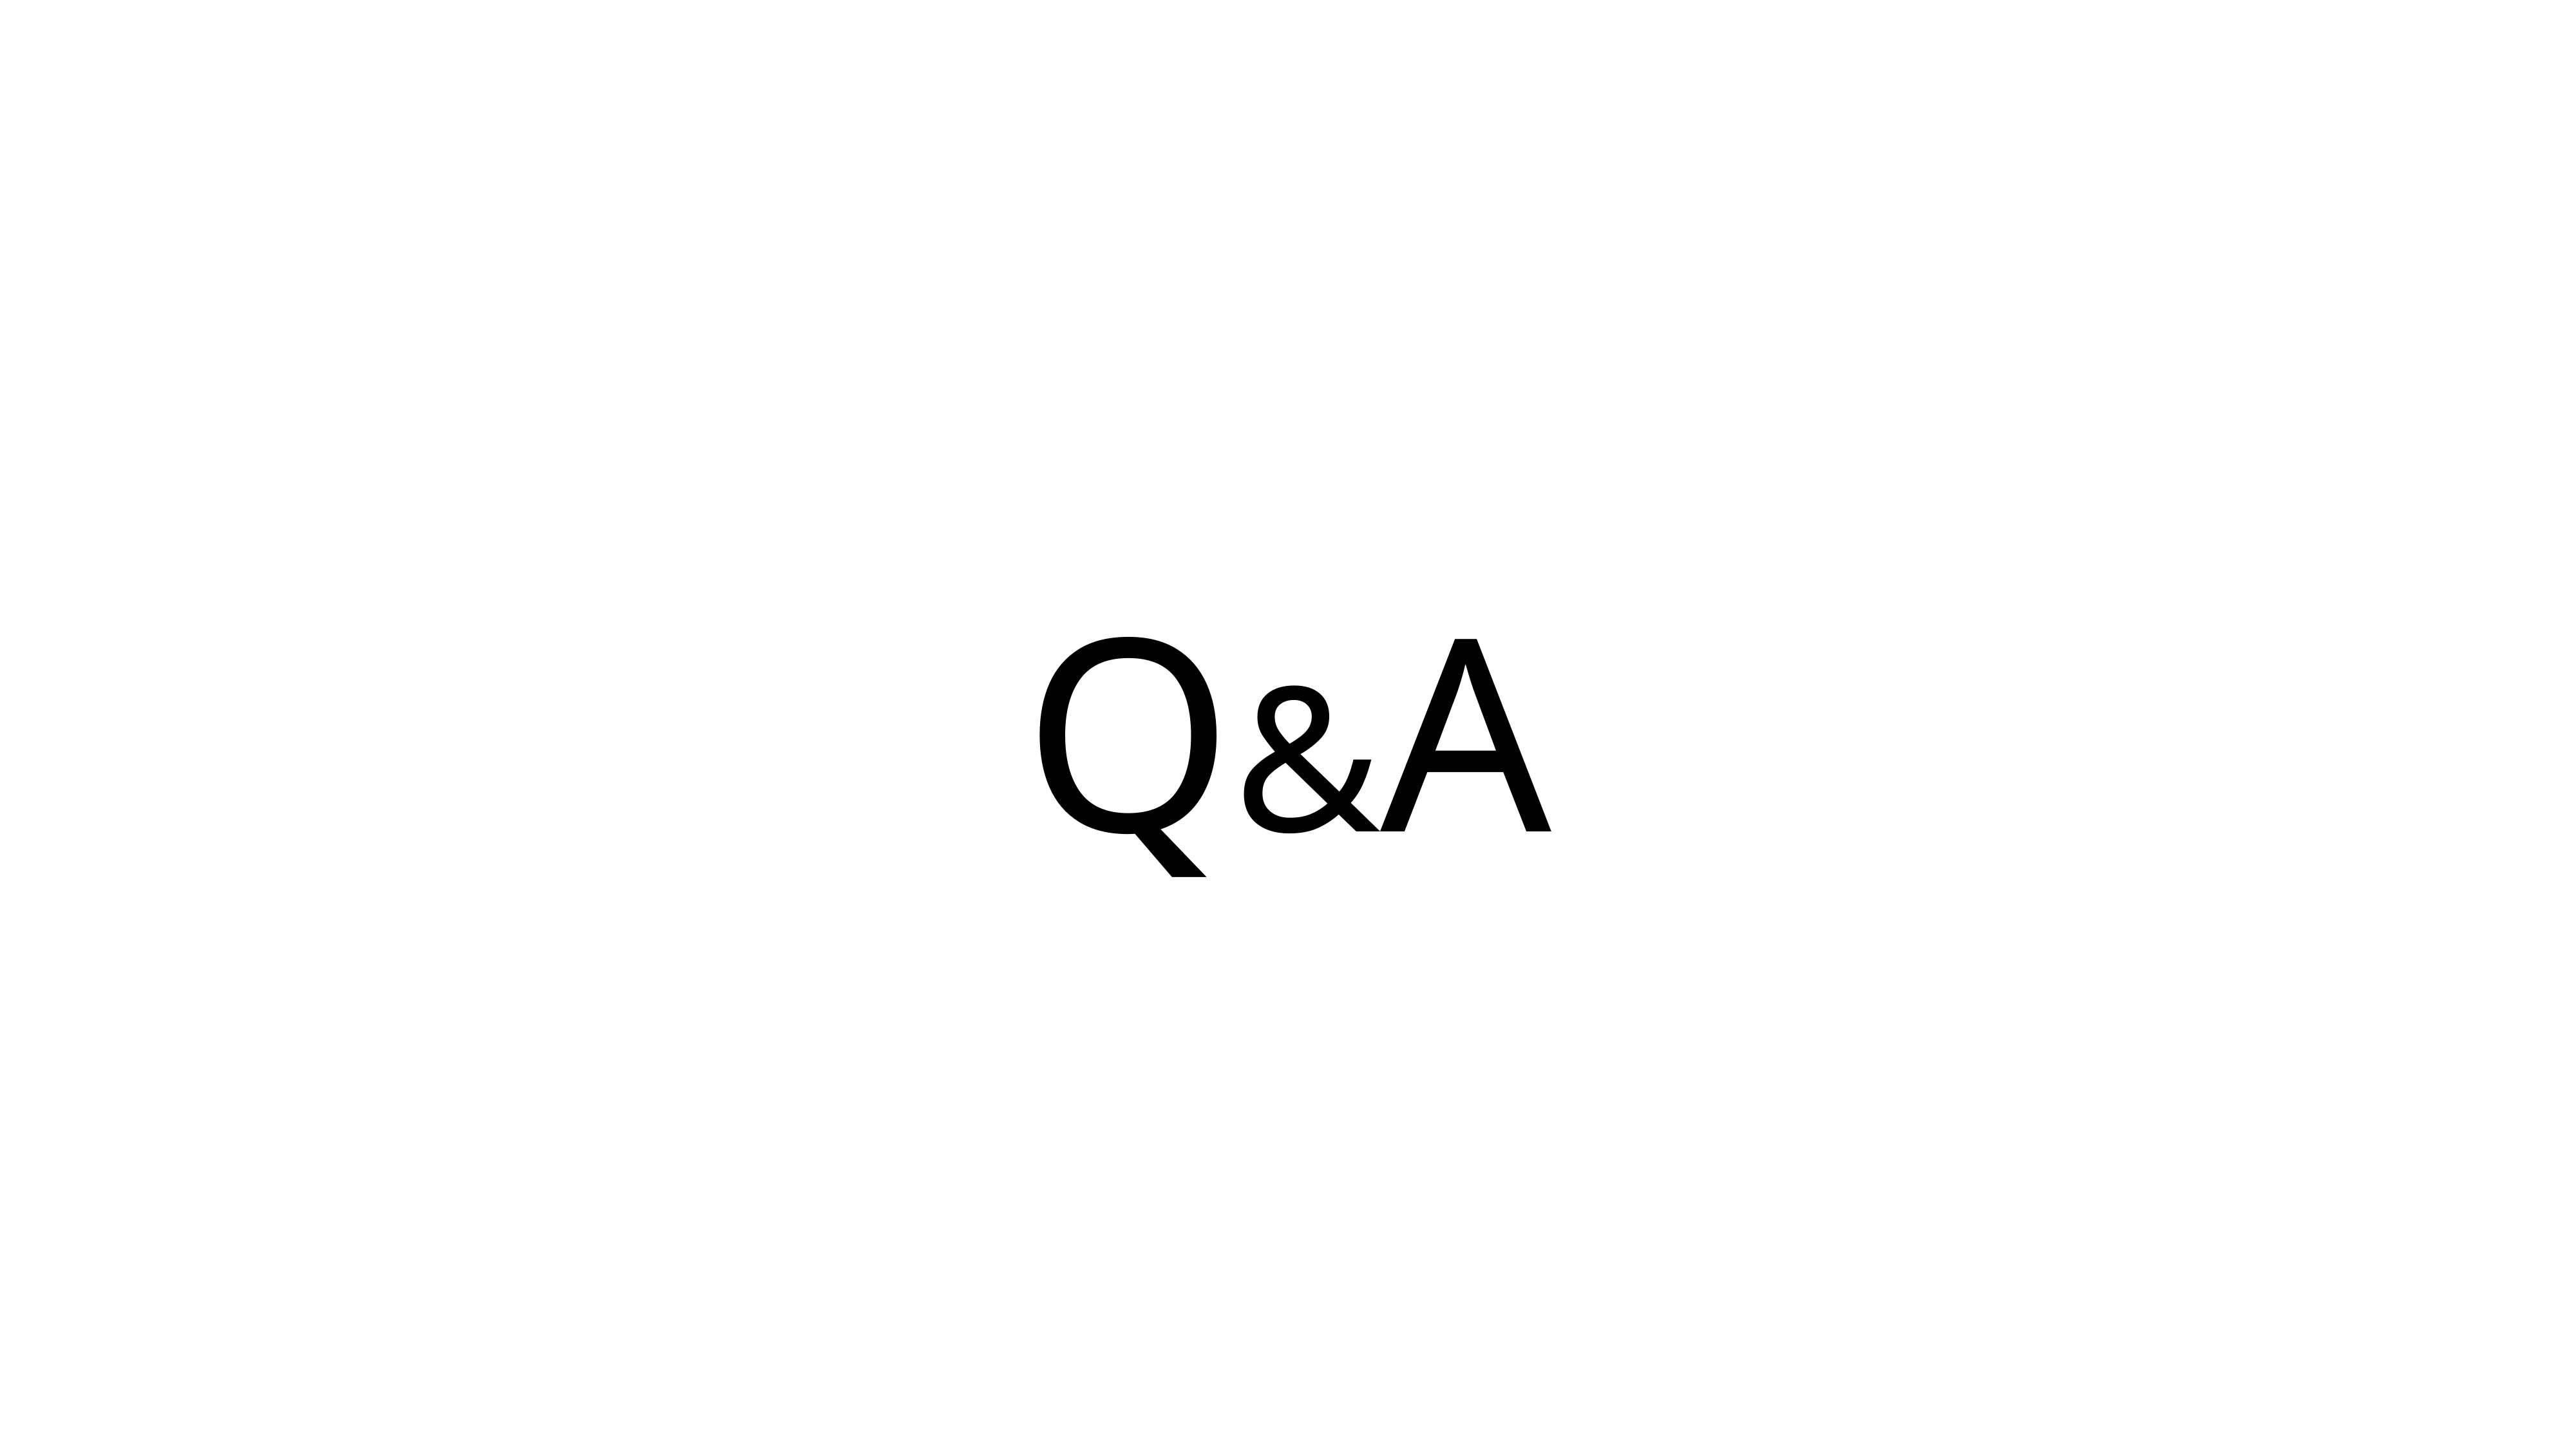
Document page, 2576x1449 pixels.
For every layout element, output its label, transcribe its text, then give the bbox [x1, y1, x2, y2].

title Q&A [187, 478, 2389, 971]
